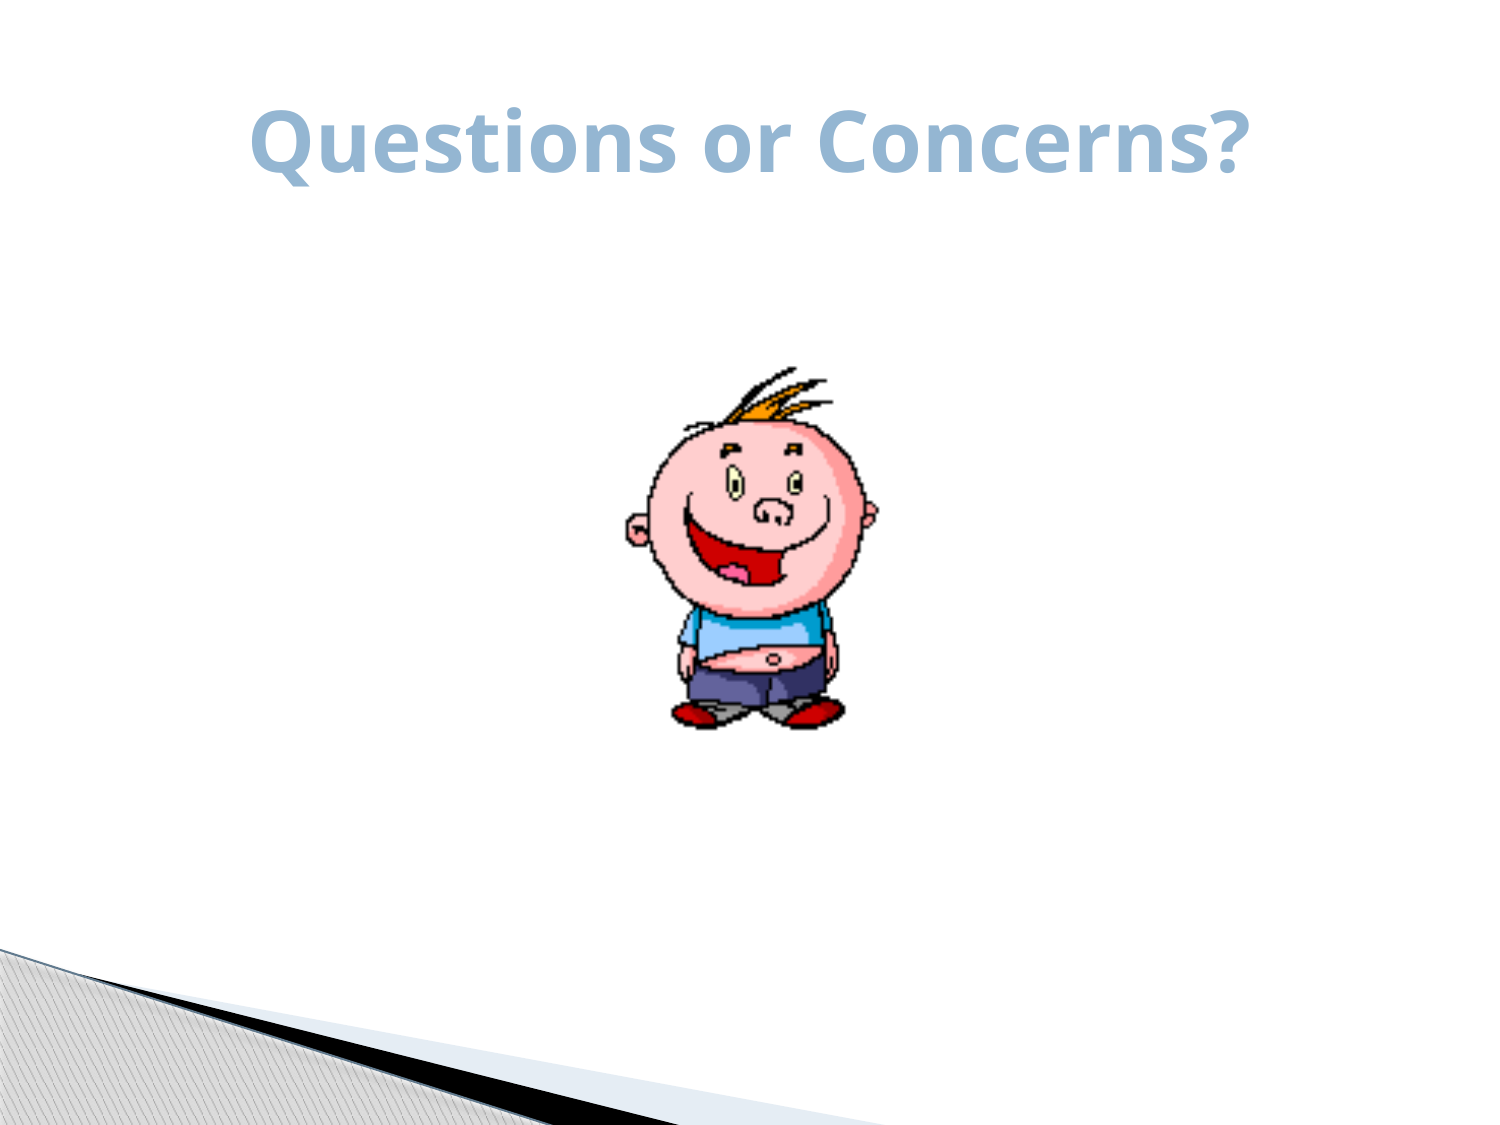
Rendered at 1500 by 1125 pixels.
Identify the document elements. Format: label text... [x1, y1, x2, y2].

title Questions or Concerns? [75, 45, 1425, 233]
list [574, 362, 965, 752]
